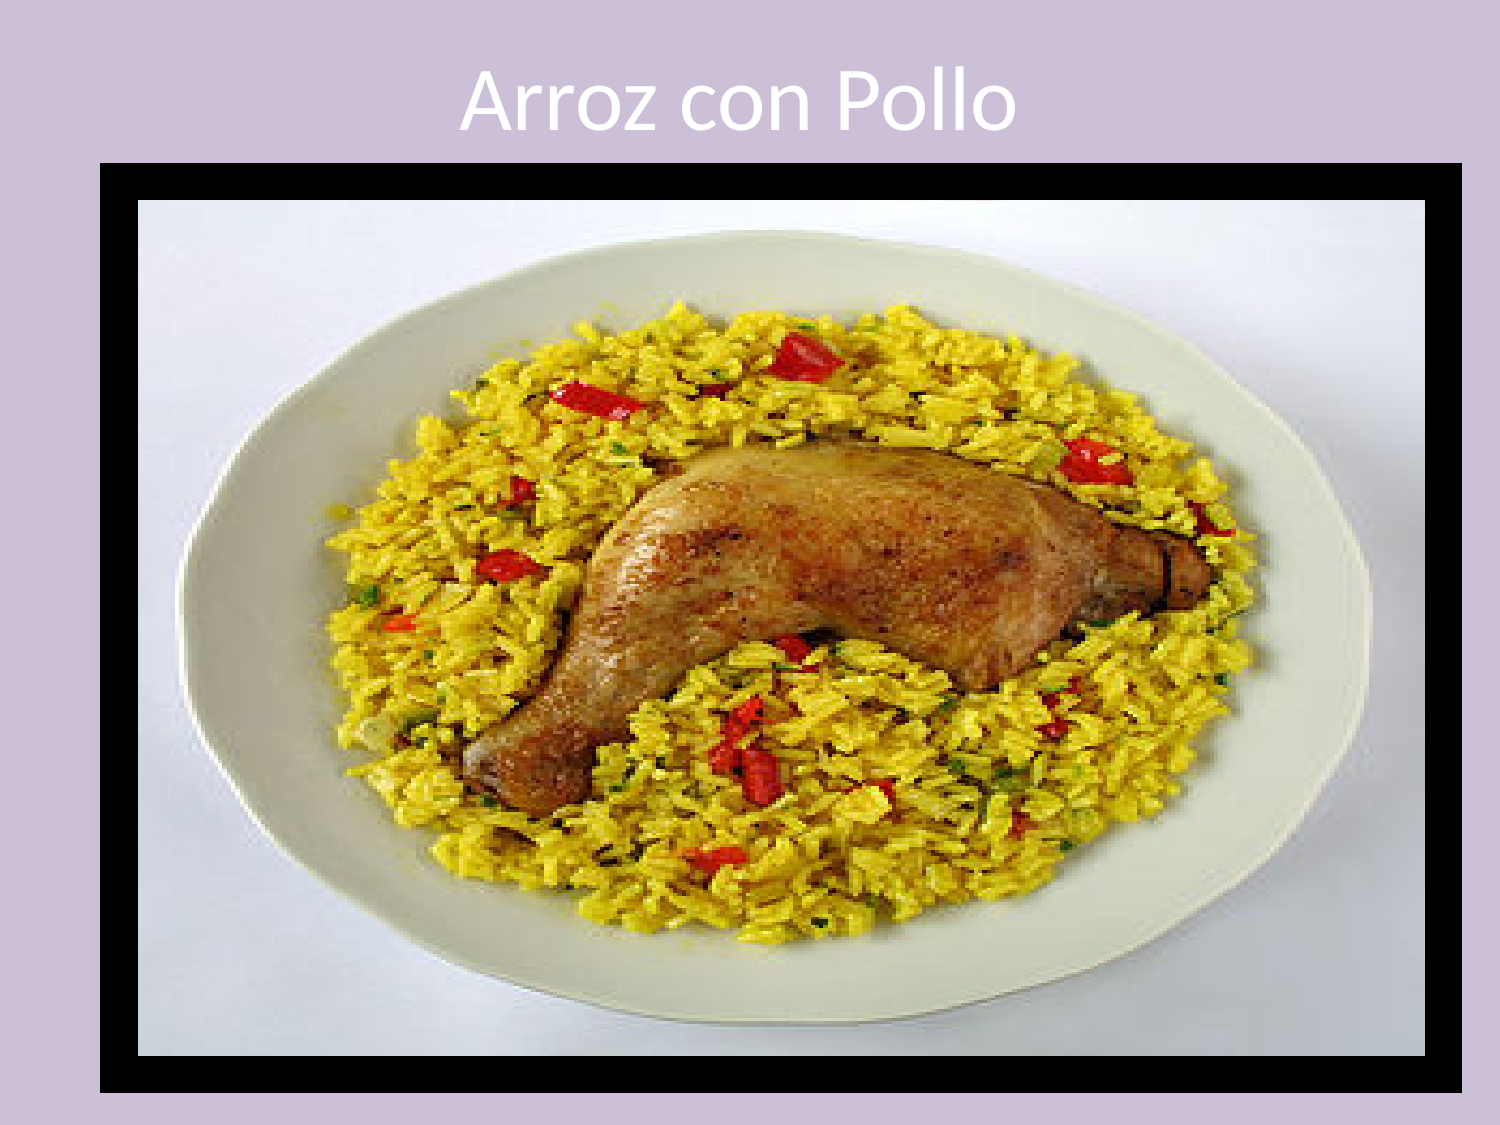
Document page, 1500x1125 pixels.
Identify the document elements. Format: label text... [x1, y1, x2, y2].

title Arroz con Pollo [75, 0, 1425, 188]
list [137, 199, 1426, 1056]
